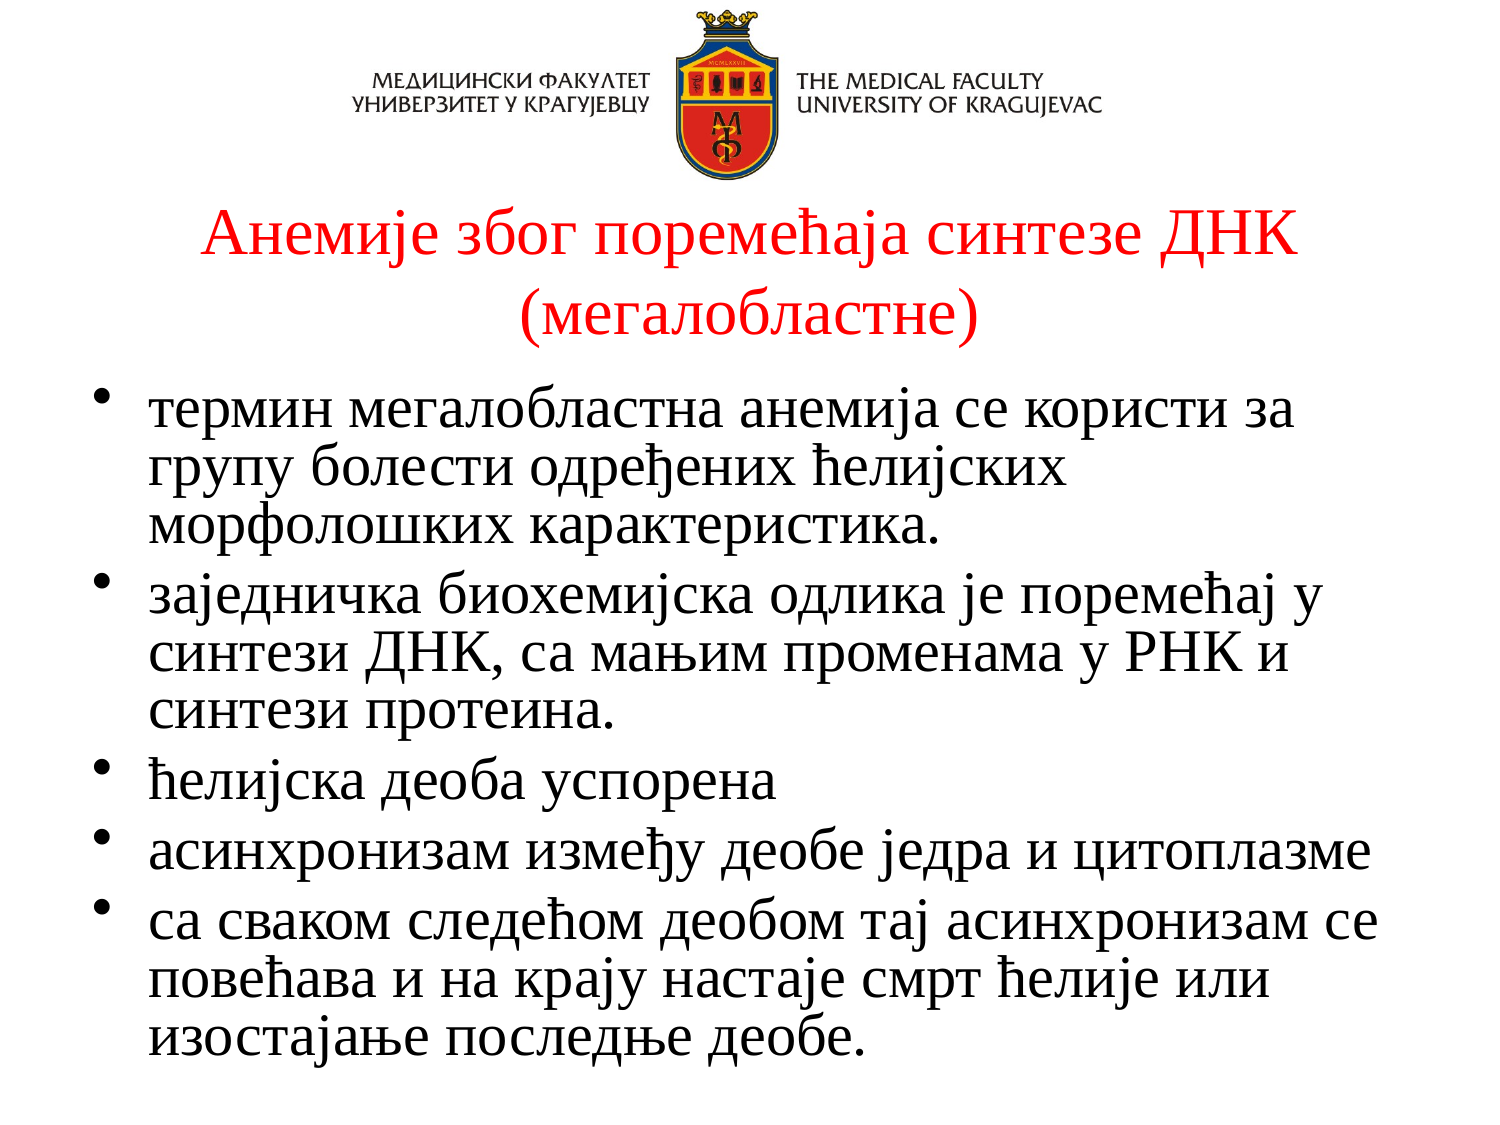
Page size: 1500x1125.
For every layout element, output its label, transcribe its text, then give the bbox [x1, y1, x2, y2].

picture [328, 0, 1125, 173]
title Анемије због поремећаја синтезе ДНК (мегалобластне) [74, 173, 1426, 362]
list термин мегалобластна анемија се користи за групу болести одређених ћелијских морфолошких карактеристика. заједничка биохемијска одлика је поремећај у синтези ДНК, са мањим променама у РНК и синтези протеина. ћелијска деоба успорена асинхронизам између деобе једра и цитоплазме са сваком следећом деобом тај асинхронизам се повећава и на крају настаје смрт ћелије или изостајање последње деобе. [76, 373, 1428, 1112]
